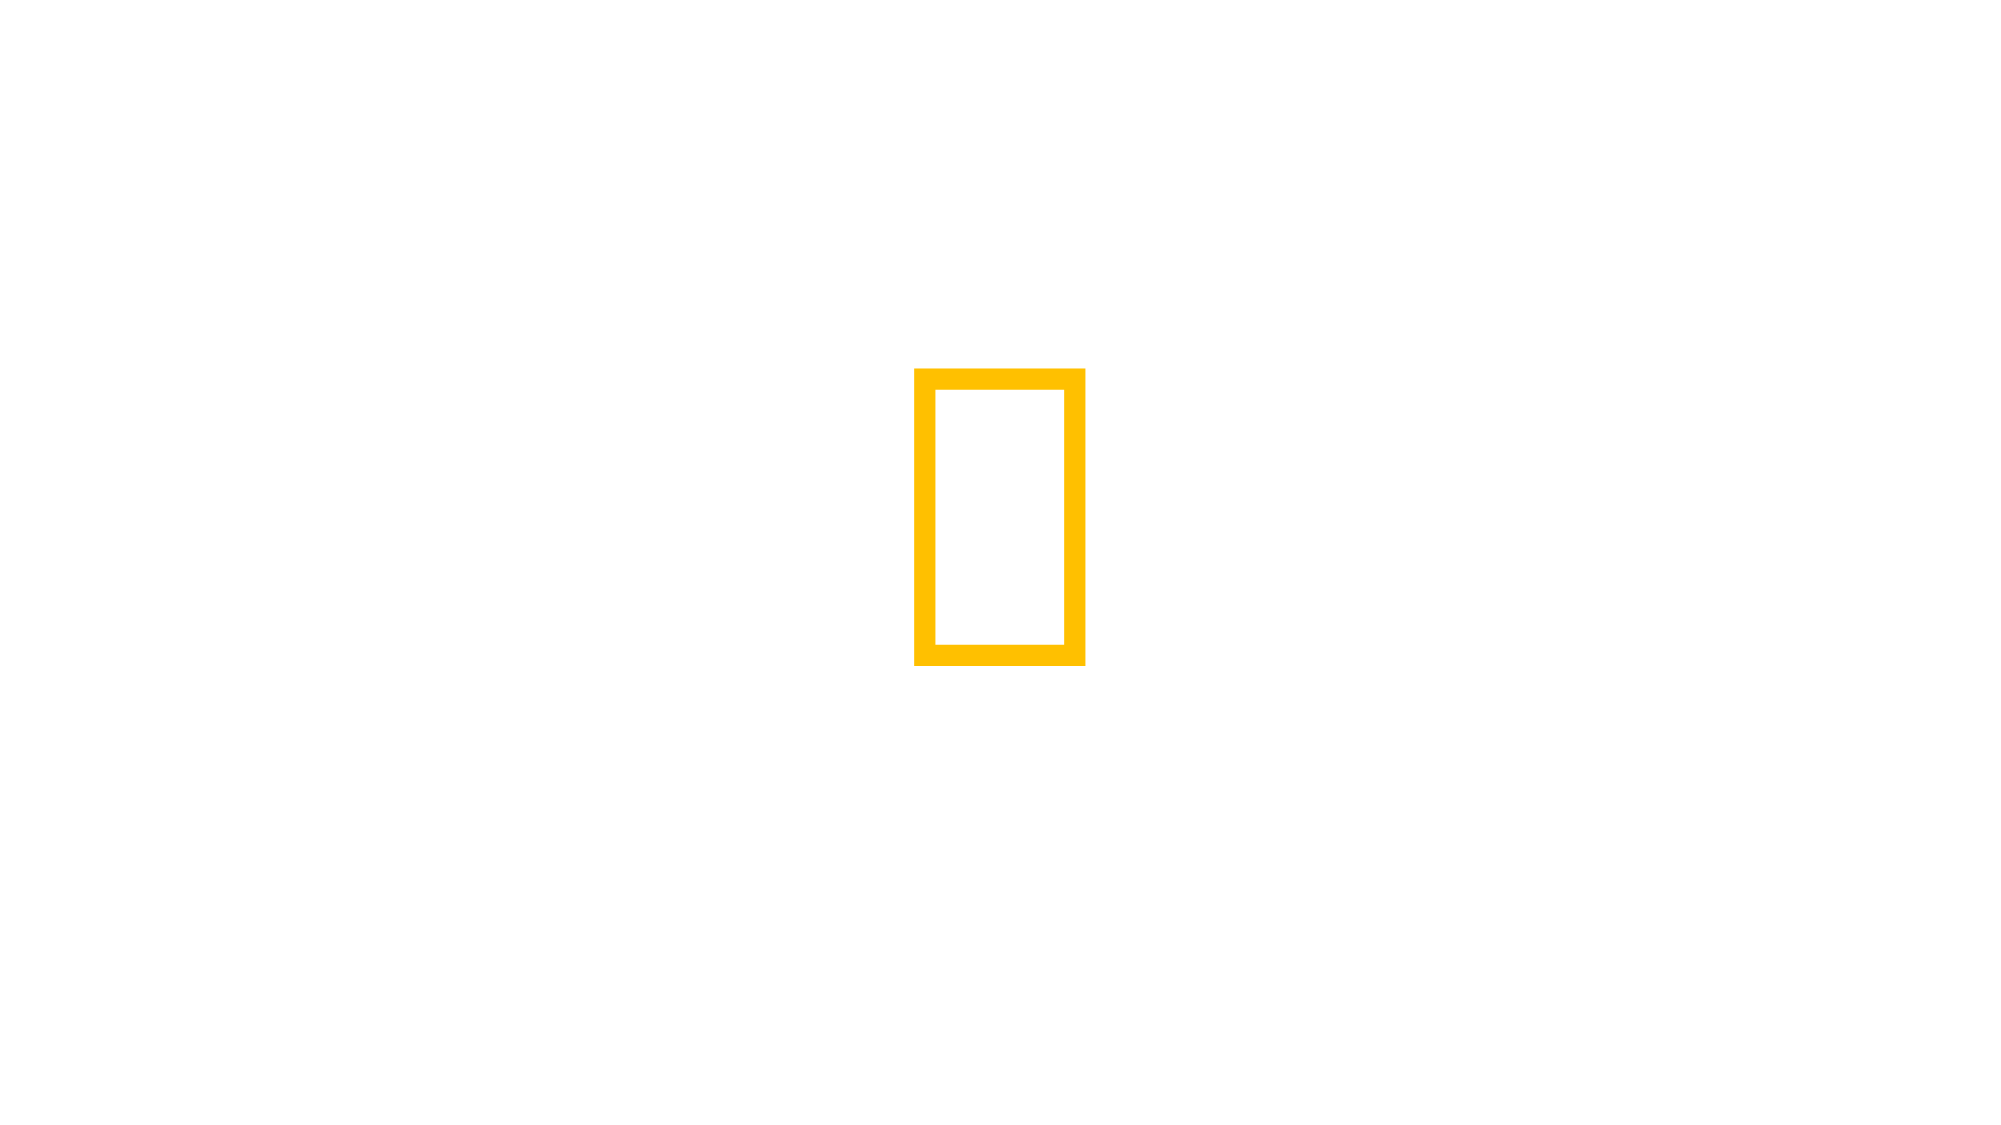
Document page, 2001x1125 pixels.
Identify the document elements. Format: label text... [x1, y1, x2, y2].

list  [137, 299, 1863, 1014]
